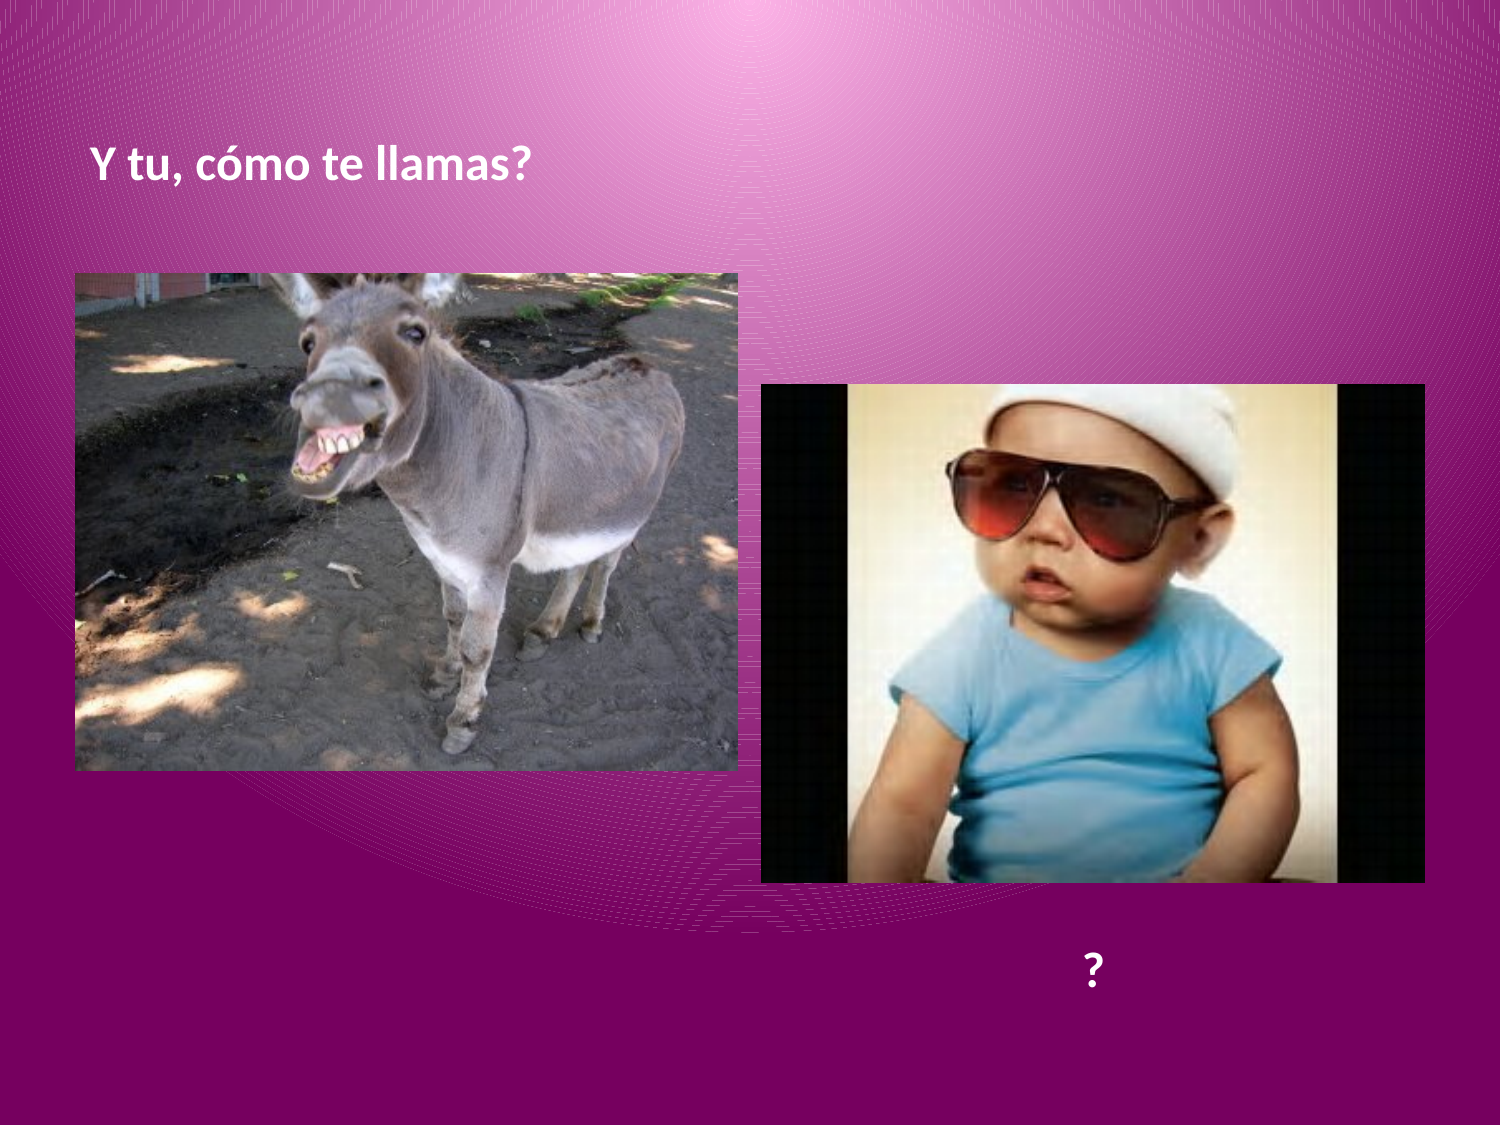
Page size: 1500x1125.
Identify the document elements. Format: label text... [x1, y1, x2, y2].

list Y tu, cómo te llamas? [75, 45, 762, 199]
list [74, 198, 738, 847]
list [761, 309, 1426, 958]
list ? [761, 965, 1425, 1005]
